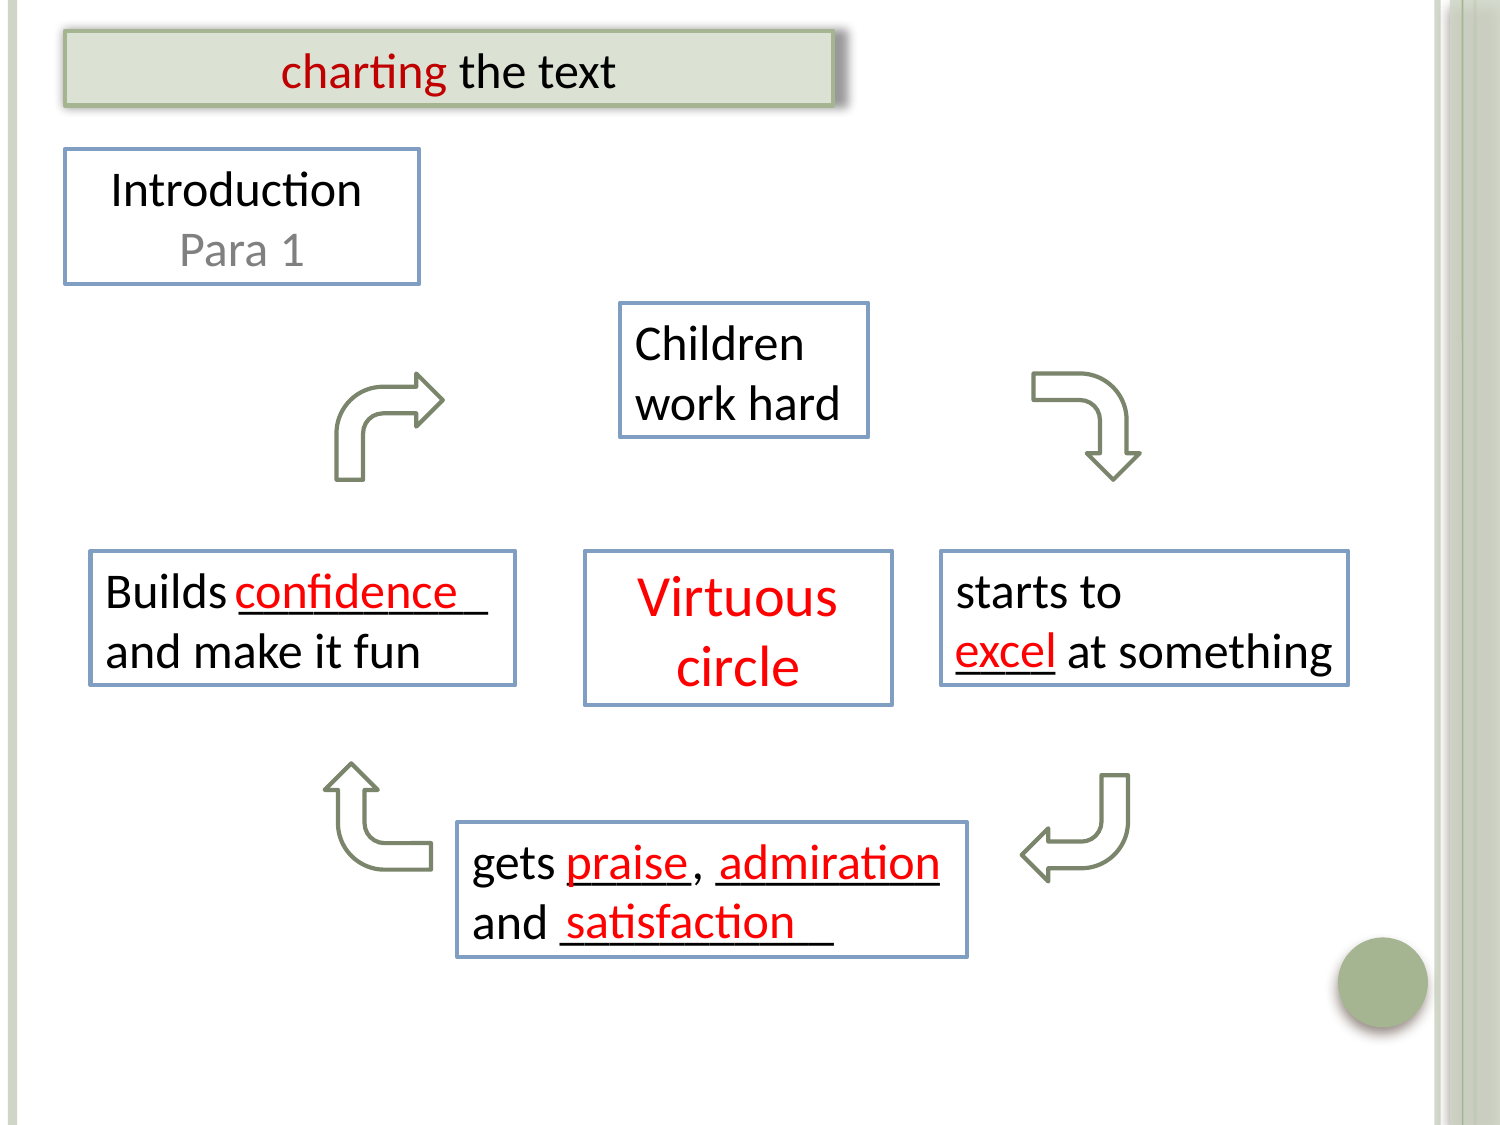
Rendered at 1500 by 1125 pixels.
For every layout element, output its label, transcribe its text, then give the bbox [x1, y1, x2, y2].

text_box [322, 761, 434, 872]
text_box praise [550, 822, 704, 881]
text_box Builds __________ and make it fun [88, 549, 517, 687]
text_box starts to ____ at something [939, 549, 1350, 687]
text_box admiration [704, 822, 956, 897]
text_box charting the text [63, 29, 835, 108]
text_box Children work hard [618, 301, 870, 439]
text_box Virtuous circle [583, 549, 894, 707]
text_box [1031, 371, 1142, 482]
text_box satisfaction [550, 881, 811, 957]
text_box Introduction Para 1 [63, 147, 421, 286]
text_box confidence [219, 550, 473, 626]
text_box [1019, 773, 1131, 884]
text_box gets _____, _________ and ___________ [455, 820, 969, 959]
text_box excel [939, 609, 1072, 685]
text_box [334, 371, 445, 482]
